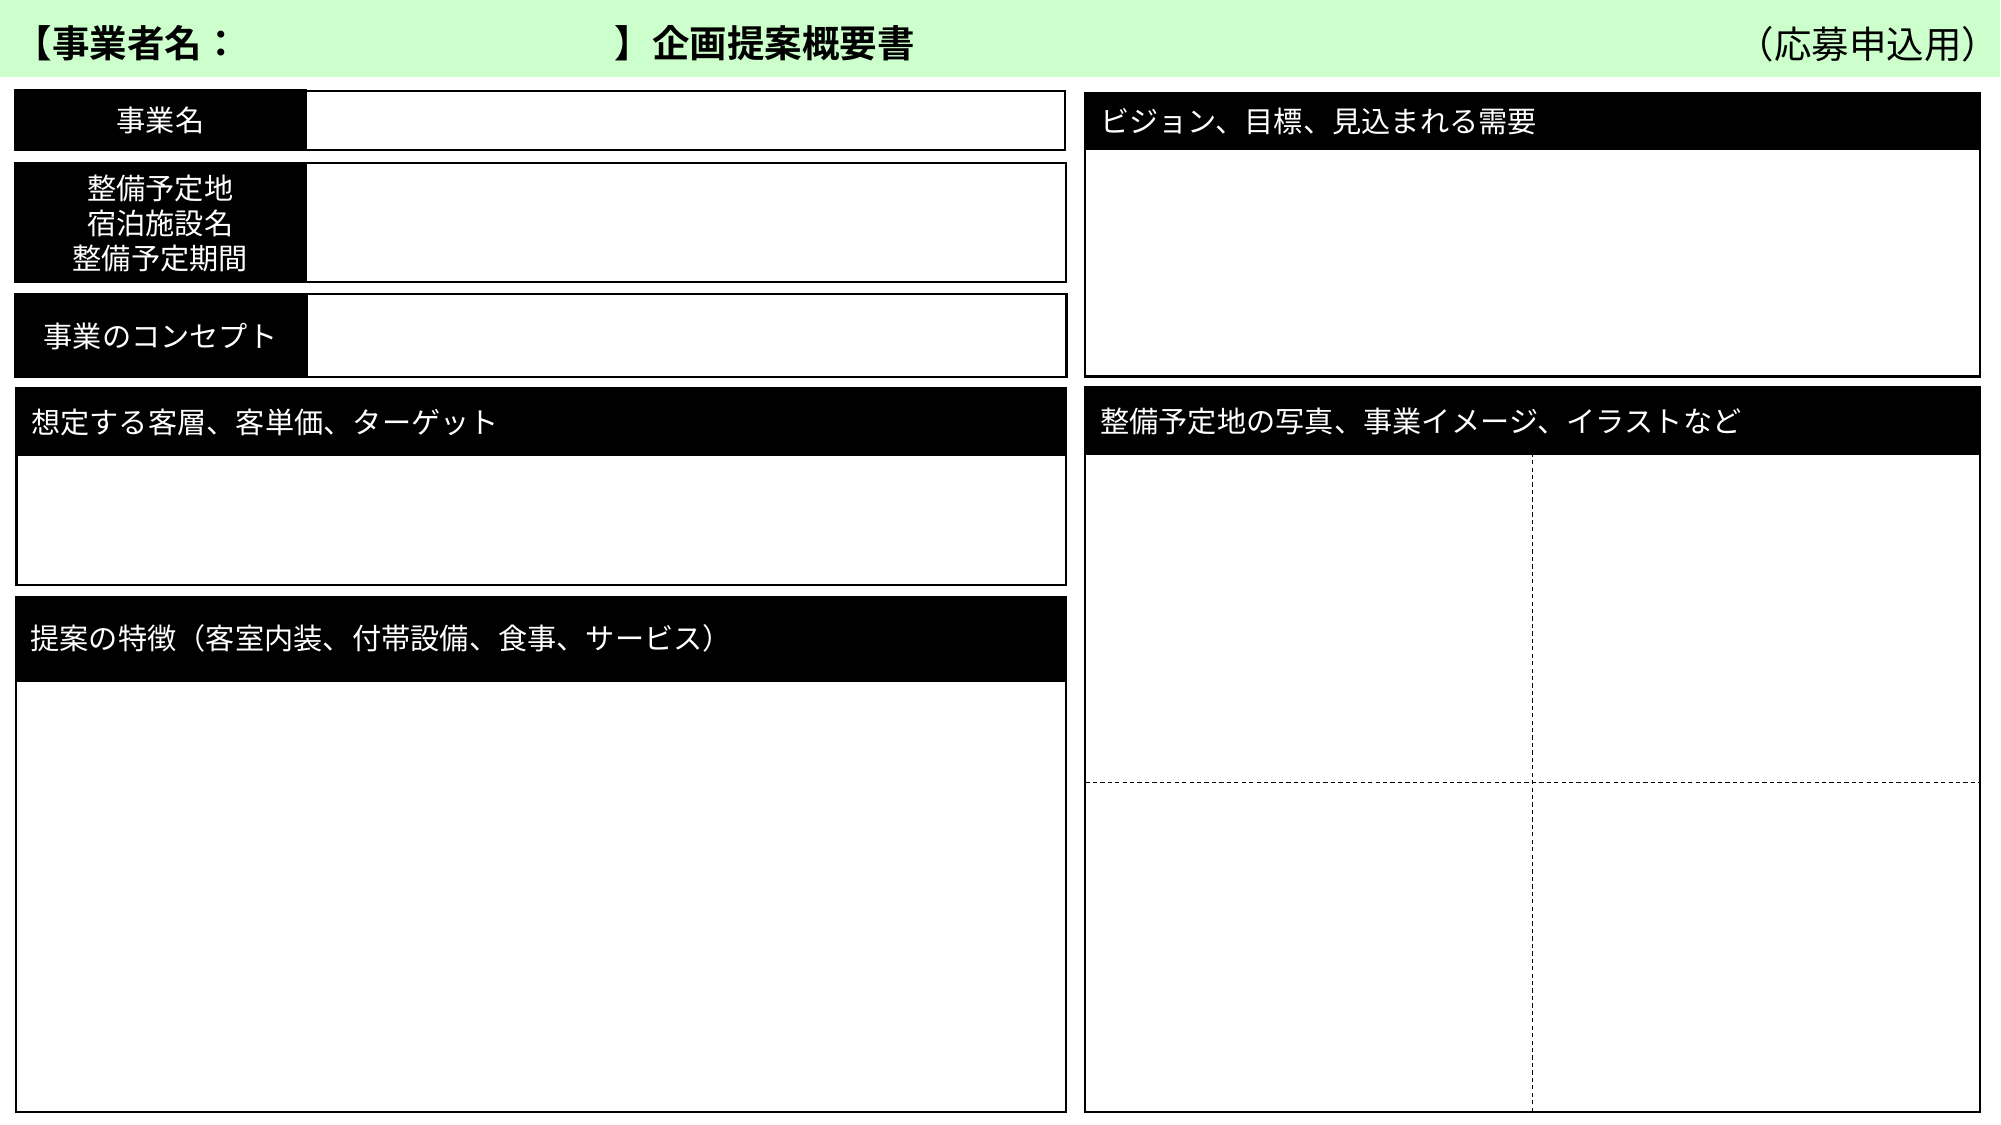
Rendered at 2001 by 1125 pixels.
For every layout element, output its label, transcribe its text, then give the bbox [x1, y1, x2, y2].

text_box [1085, 92, 1981, 377]
text_box （応募申込用） [1721, 13, 2000, 74]
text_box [15, 294, 1067, 377]
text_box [15, 597, 1066, 1112]
text_box [1084, 455, 1981, 1113]
text_box [0, 0, 2000, 78]
text_box 【事業者名： 】企画提案概要書 [0, 13, 1000, 73]
text_box 整備予定地の写真、事業イメージ、イラストなど [1084, 386, 1981, 455]
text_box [16, 388, 1067, 586]
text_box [15, 163, 1066, 283]
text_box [15, 90, 1066, 150]
